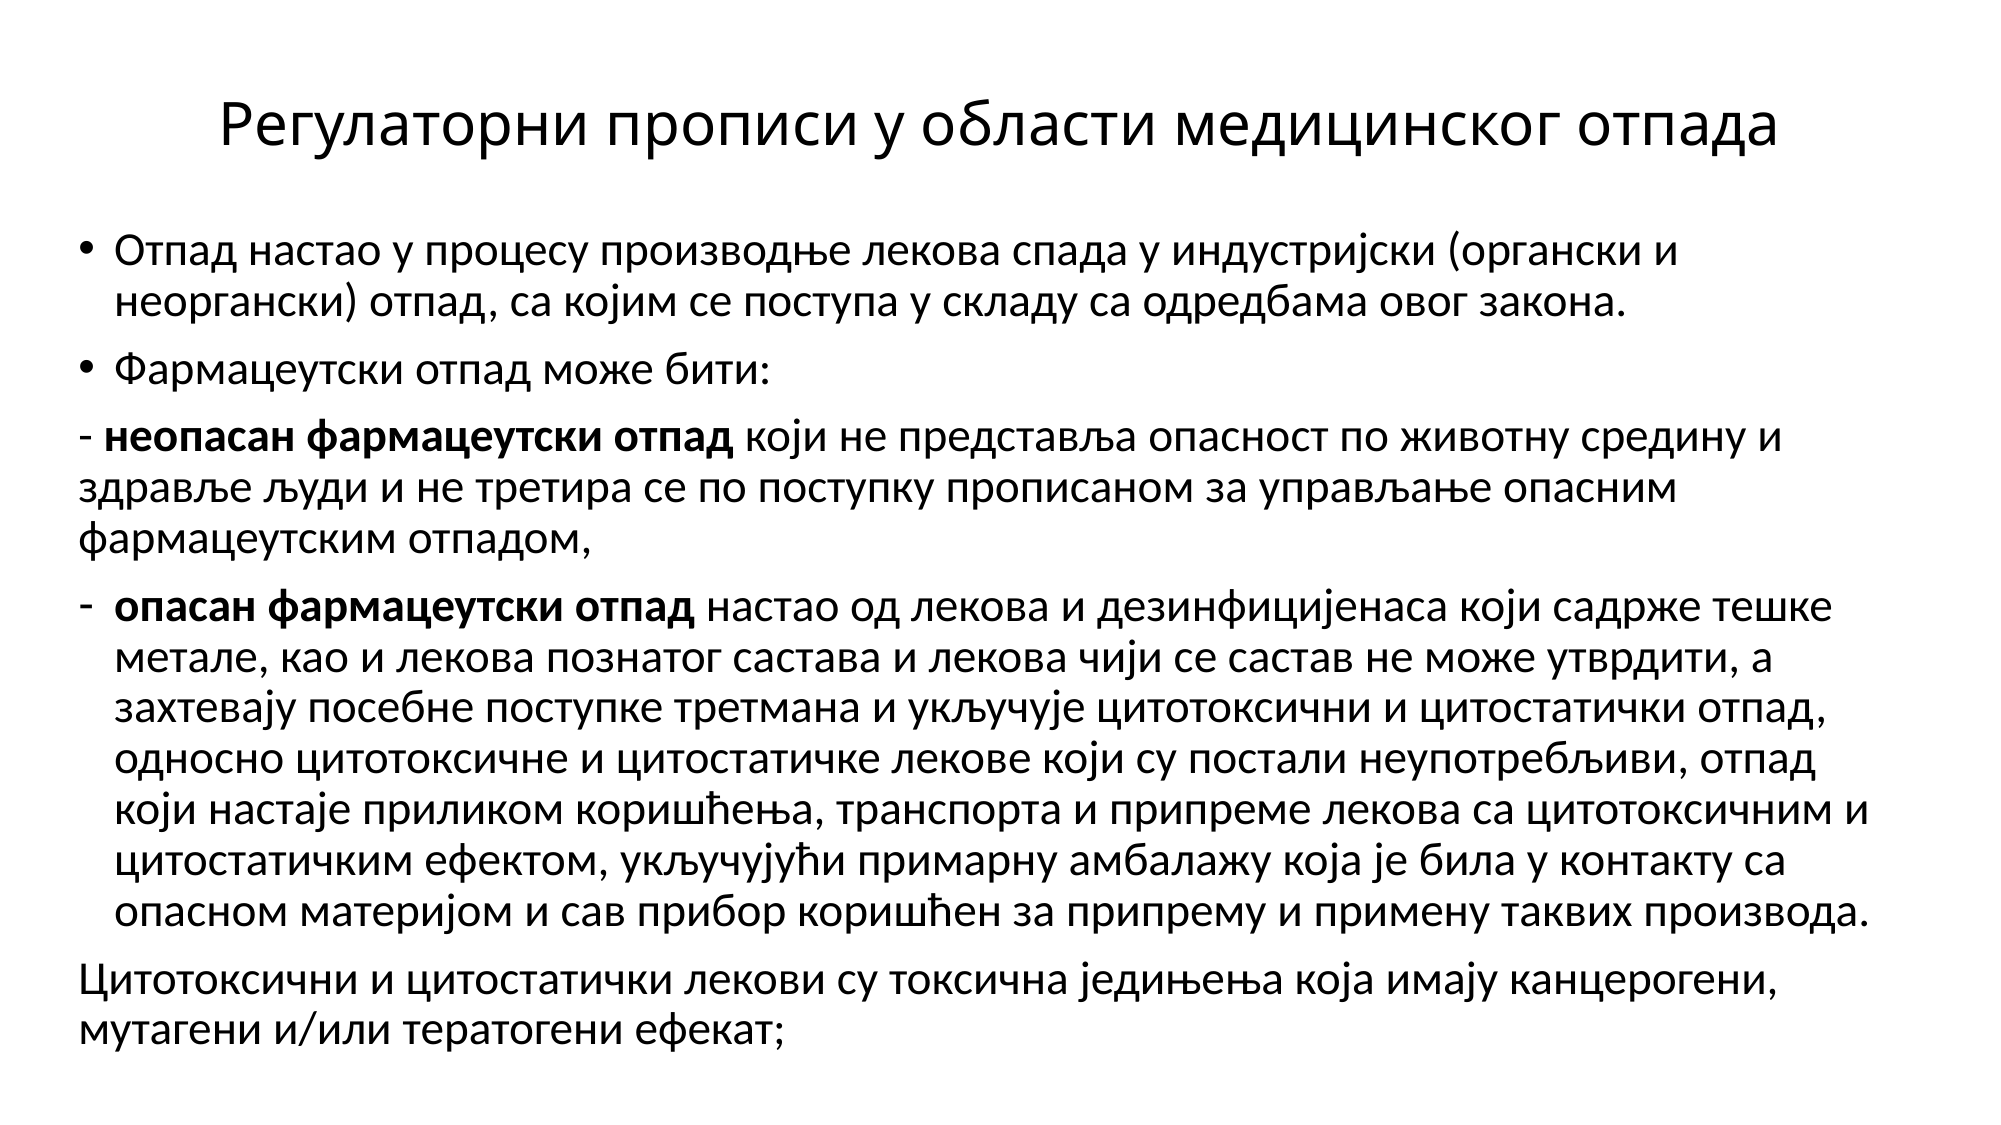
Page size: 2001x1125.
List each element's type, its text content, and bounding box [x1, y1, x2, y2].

title Регулаторни прописи у области медицинског отпада [137, 59, 1863, 193]
list Отпад настао у процесу производње лекова спада у индустријски (органски и неоргански) отпад, са којим се поступа у складу са одредбама овог закона. Фармацеутски отпад може бити: - неопасан фармацеутски отпад који не представља опасност по животну средину и здравље људи и не третира се по поступку прописаном за управљање опасним фармацеутским отпадом, опасан фармацеутски отпад настао од лекова и дезинфицијенаса који садрже тешке метале, као и лекова познатог састава и лекова чији се састав не може утврдити, а захтевају посебне поступке третмана и укључује цитотоксични и цитостатички отпад, односно цитотоксичне и цитостатичке лекове који су постали неупотребљиви, отпад који настаје приликом коришћења, транспорта и припреме лекова са цитотоксичним и цитостатичким ефектом, укључујући примарну амбалажу која је била у контакту са опасном материјом и сав прибор коришћен за припрему и примену таквих производа. Цитотоксични и цитостатички лекови су токсична једињења која имају канцерогени, мутагени и/или тератогени ефекат; [63, 217, 1921, 1082]
